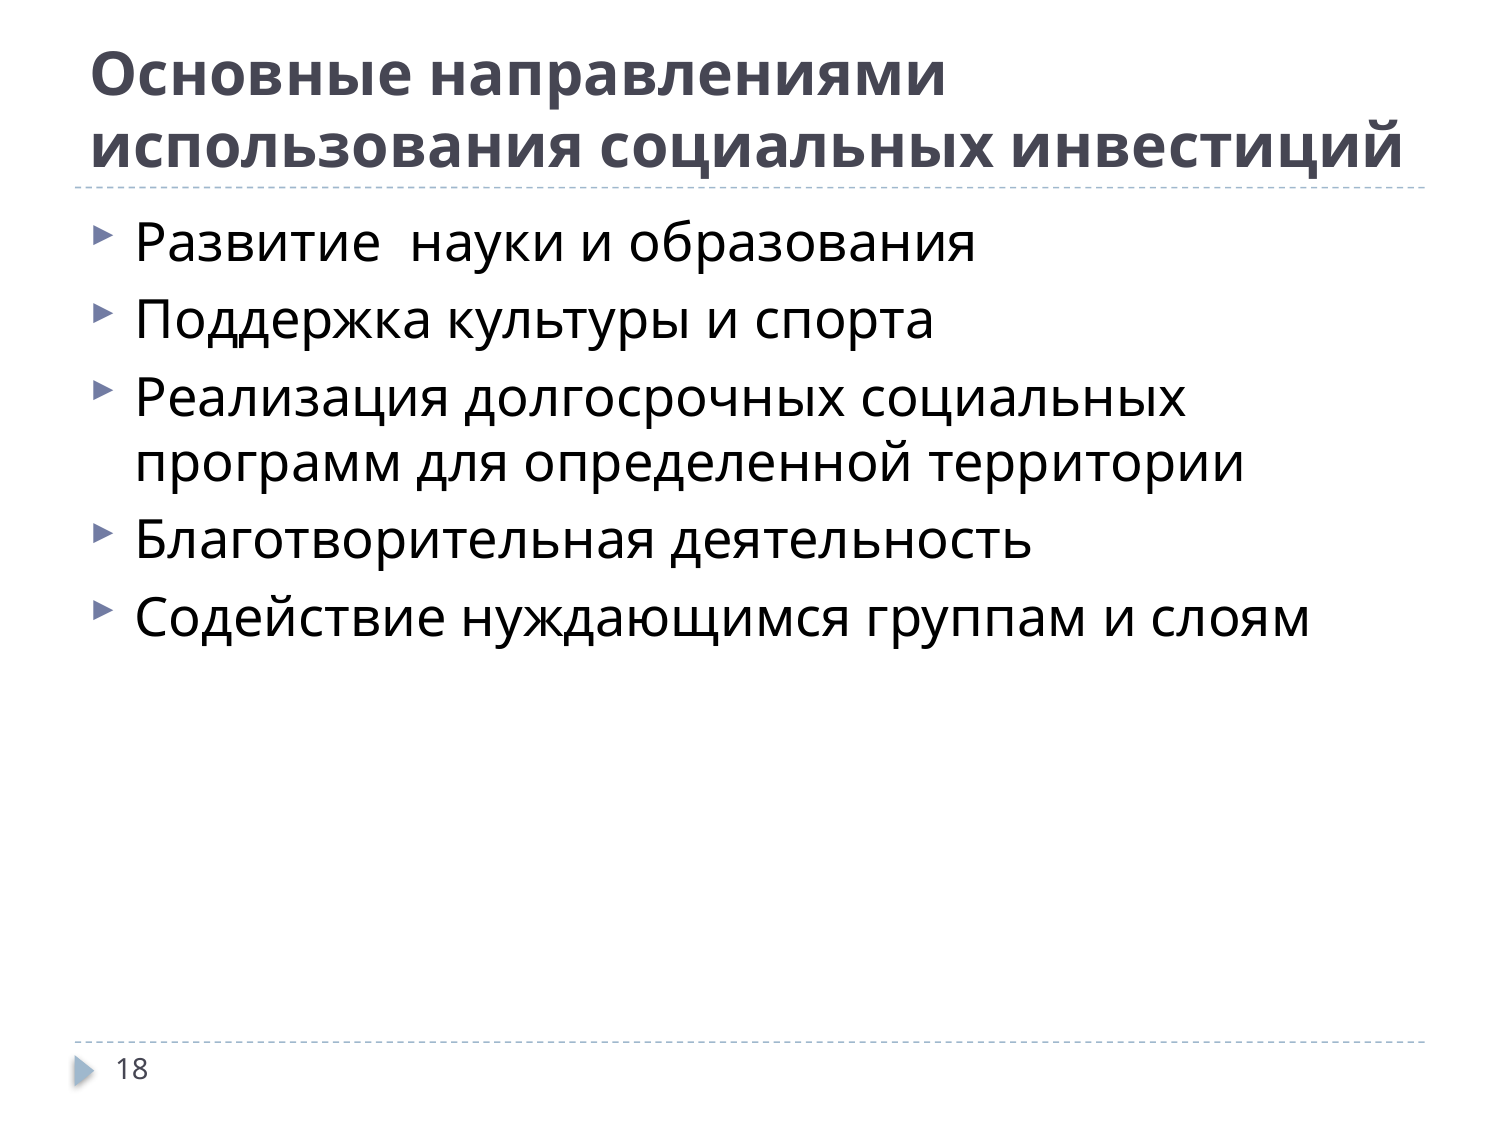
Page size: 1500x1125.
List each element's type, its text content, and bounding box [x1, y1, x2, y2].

slide_number 18 [100, 1042, 426, 1103]
list Развитие науки и образования Поддержка культуры и спорта Реализация долгосрочных социальных программ для определенной территории Благотворительная деятельность Содействие нуждающимся группам и слоям [75, 200, 1425, 1010]
title Основные направлениями использования социальных инвестиций [75, 24, 1425, 188]
